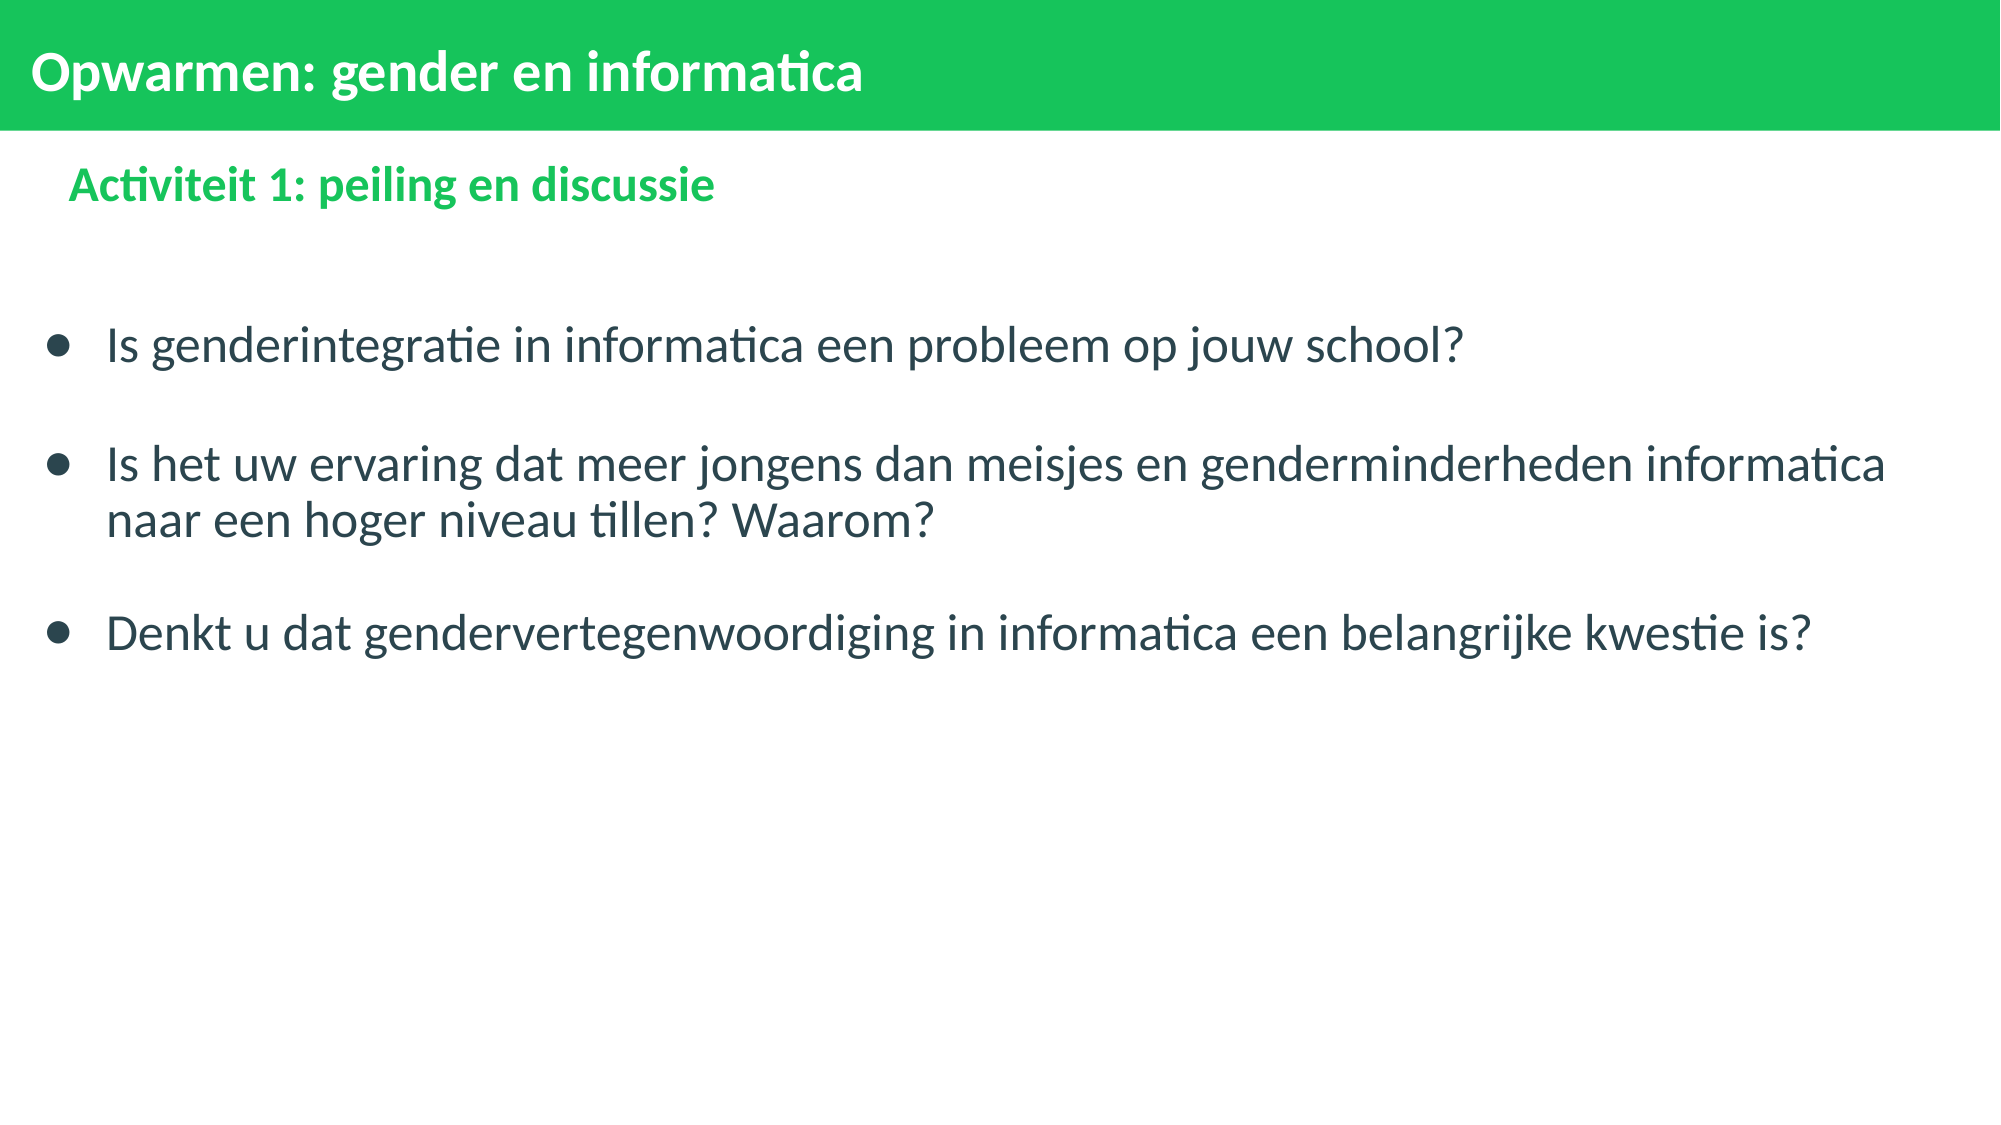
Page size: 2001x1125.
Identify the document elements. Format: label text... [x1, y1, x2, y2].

list Activiteit 1: peiling en discussie [16, 140, 1976, 231]
list Is genderintegratie in informatica een probleem op jouw school? Is het uw ervaring dat meer jongens dan meisjes en genderminderheden informatica naar een hoger niveau tillen? Waarom? Denkt u dat gendervertegenwoordiging in informatica een belangrijke kwestie is? [16, 310, 1935, 1112]
title Opwarmen: gender en informatica [16, 13, 1976, 131]
